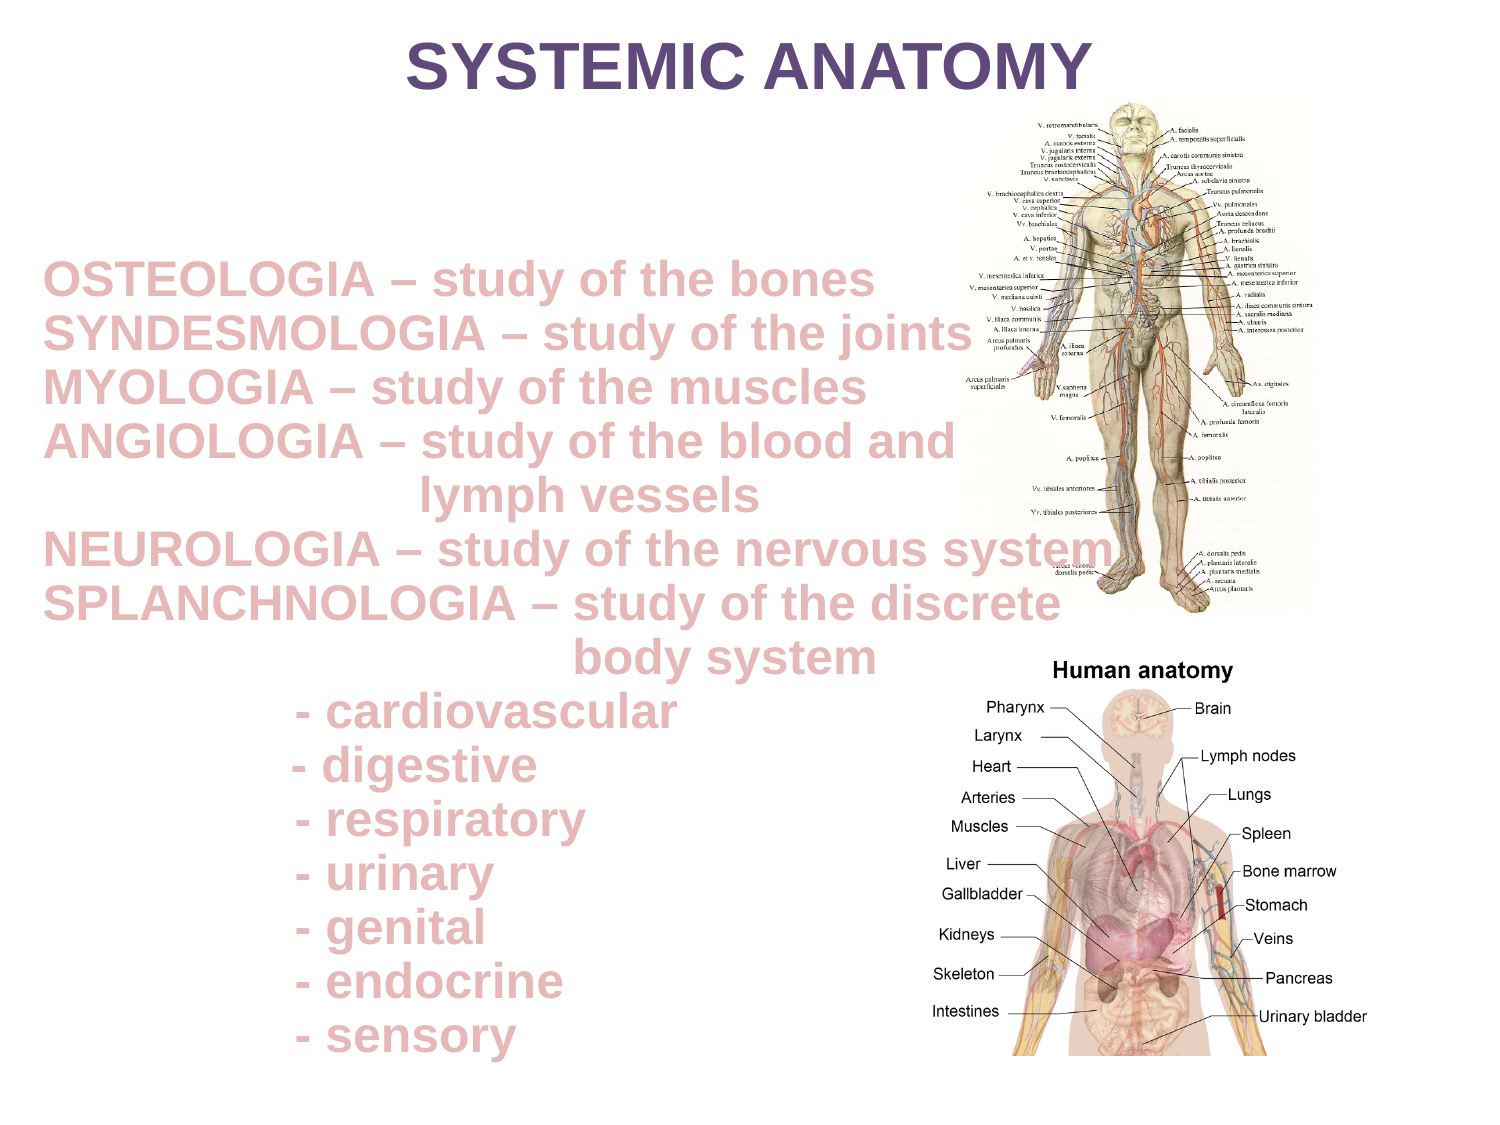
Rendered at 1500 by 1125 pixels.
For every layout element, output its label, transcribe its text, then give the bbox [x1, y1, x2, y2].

picture [925, 656, 1376, 1056]
picture [960, 93, 1319, 615]
text_box OSTEOLOGIA – study of the bones SYNDESMOLOGIA – study of the joints MYOLOGIA – study of the muscles ANGIOLOGIA – study of the blood and lymph vessels NEUROLOGIA – study of the nervous system SPLANCHNOLOGIA – study of the discrete body system - cardiovascular - digestive - respiratory - urinary - genital - endocrine - sensory [27, 246, 1131, 1125]
title SYSTEMIC ANATOMY [0, 0, 1500, 126]
